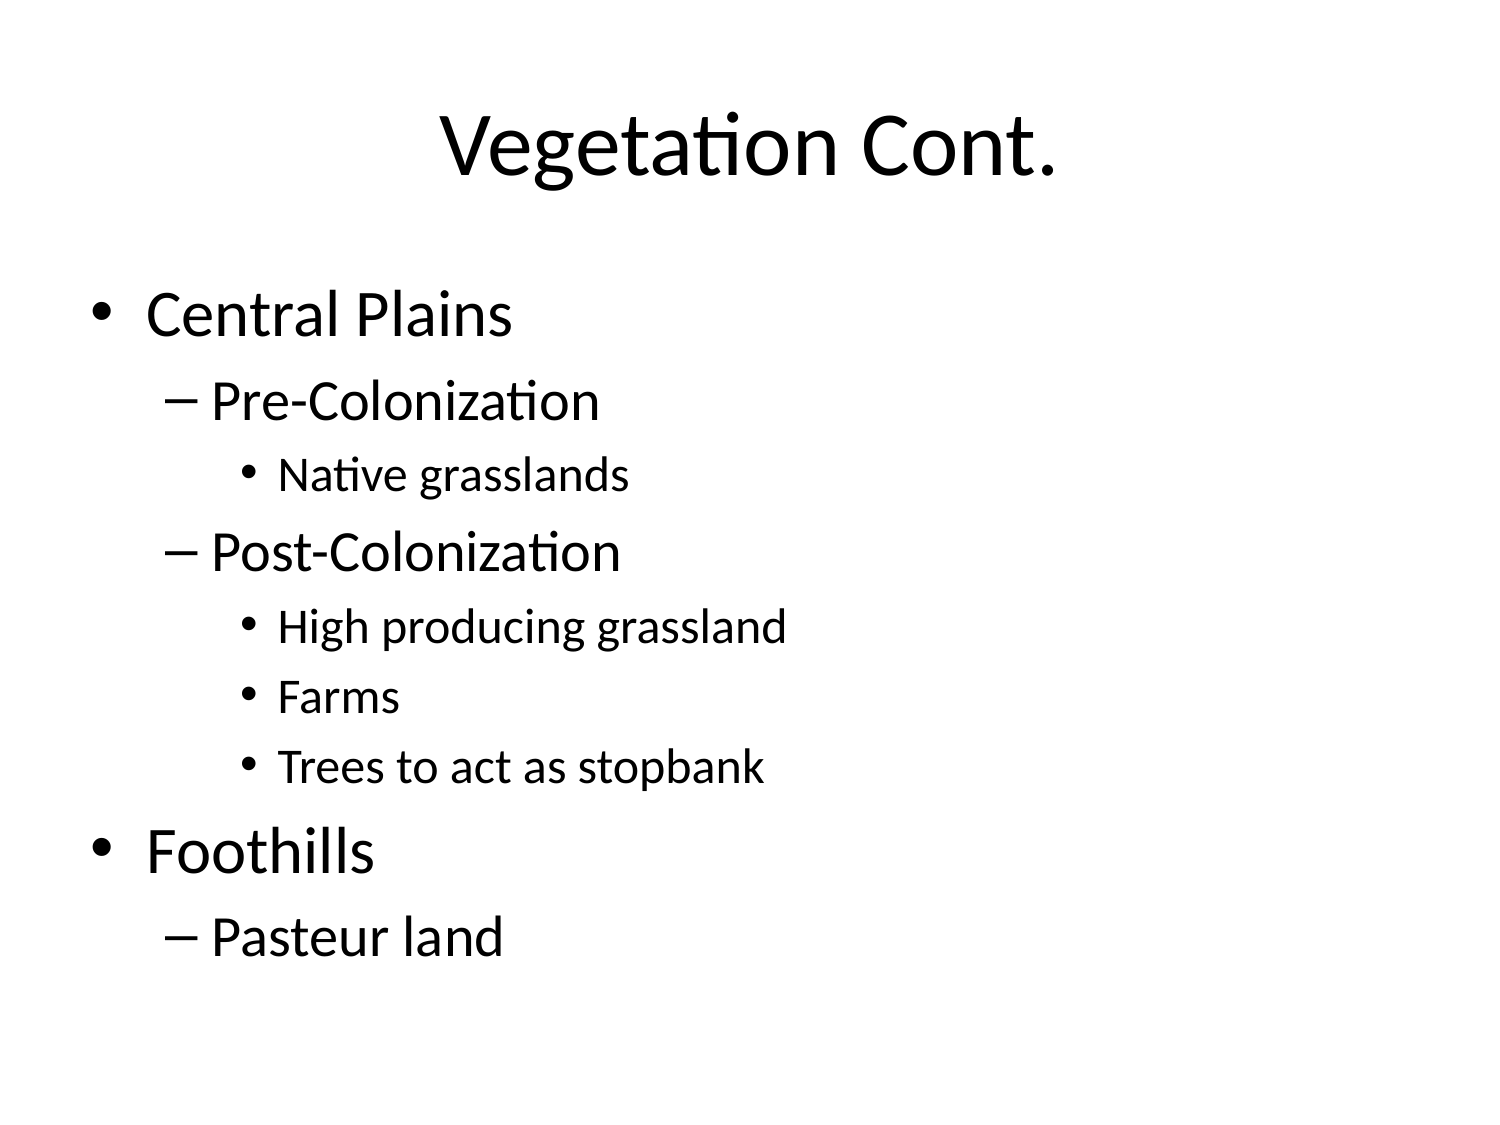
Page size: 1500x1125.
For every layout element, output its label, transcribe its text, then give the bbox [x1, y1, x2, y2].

title Vegetation Cont. [75, 45, 1425, 233]
list Central Plains Pre-Colonization Native grasslands Post-Colonization High producing grassland Farms Trees to act as stopbank Foothills Pasteur land [75, 262, 1425, 1005]
